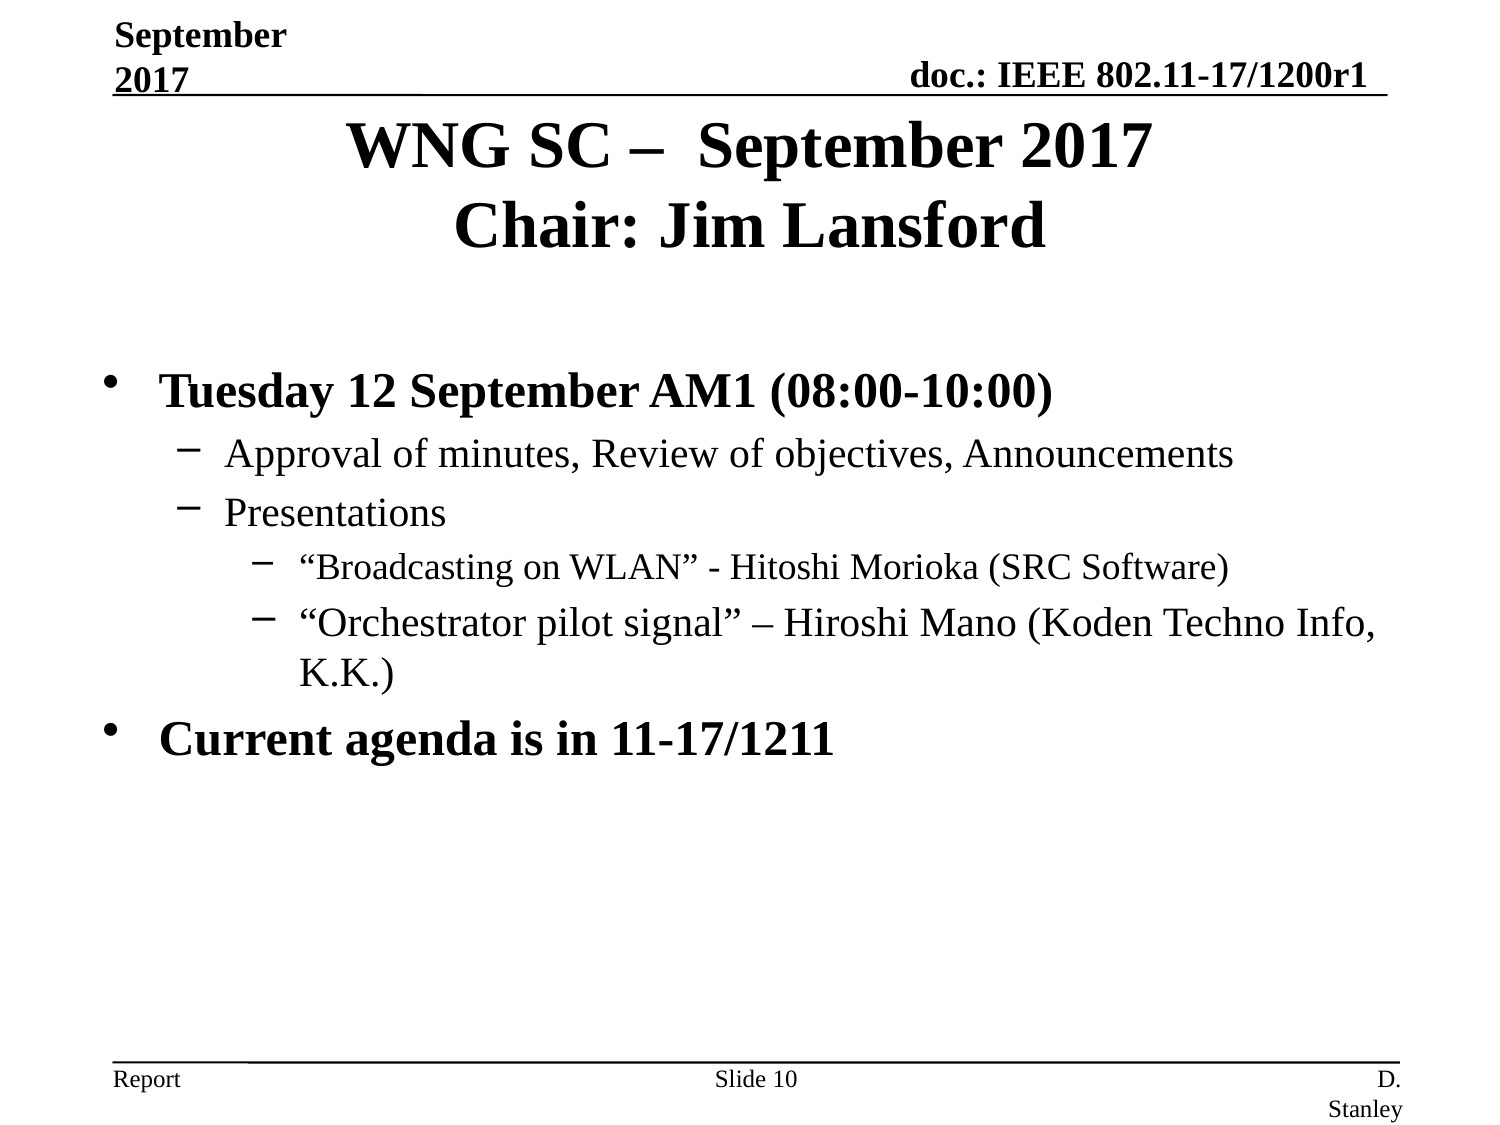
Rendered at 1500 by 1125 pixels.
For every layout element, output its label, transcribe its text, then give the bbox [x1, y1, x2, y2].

title WNG SC – September 2017 Chair: Jim Lansford [112, 125, 1388, 238]
slide_number Slide 10 [712, 1062, 800, 1093]
text_box Tuesday 12 September AM1 (08:00-10:00) Approval of minutes, Review of objectives, Announcements Presentations “Broadcasting on WLAN” - Hitoshi Morioka (SRC Software) “Orchestrator pilot signal” – Hiroshi Mano (Koden Techno Info, K.K.) Current agenda is in 11-17/1211 [87, 350, 1450, 893]
footer D. Stanley, HP Enterprise [1325, 1062, 1402, 1093]
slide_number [114, 54, 309, 100]
